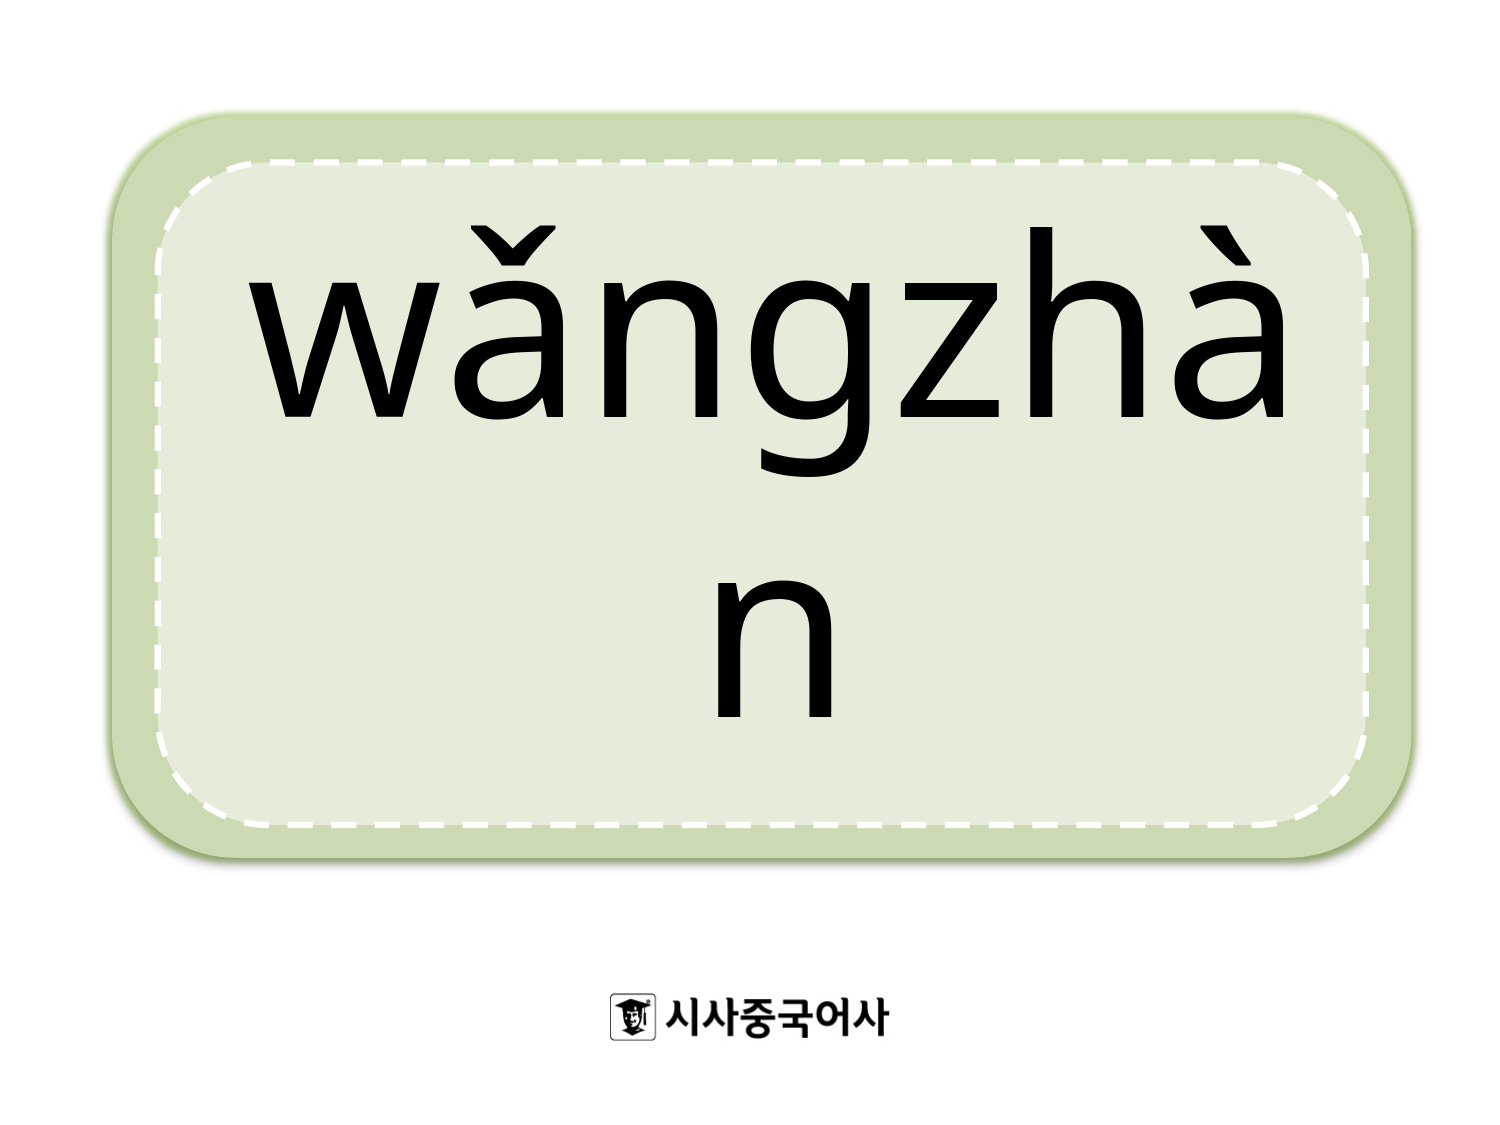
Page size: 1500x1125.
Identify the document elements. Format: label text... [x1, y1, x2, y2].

text_box wǎngzhàn [171, 136, 1380, 799]
picture [602, 987, 898, 1047]
